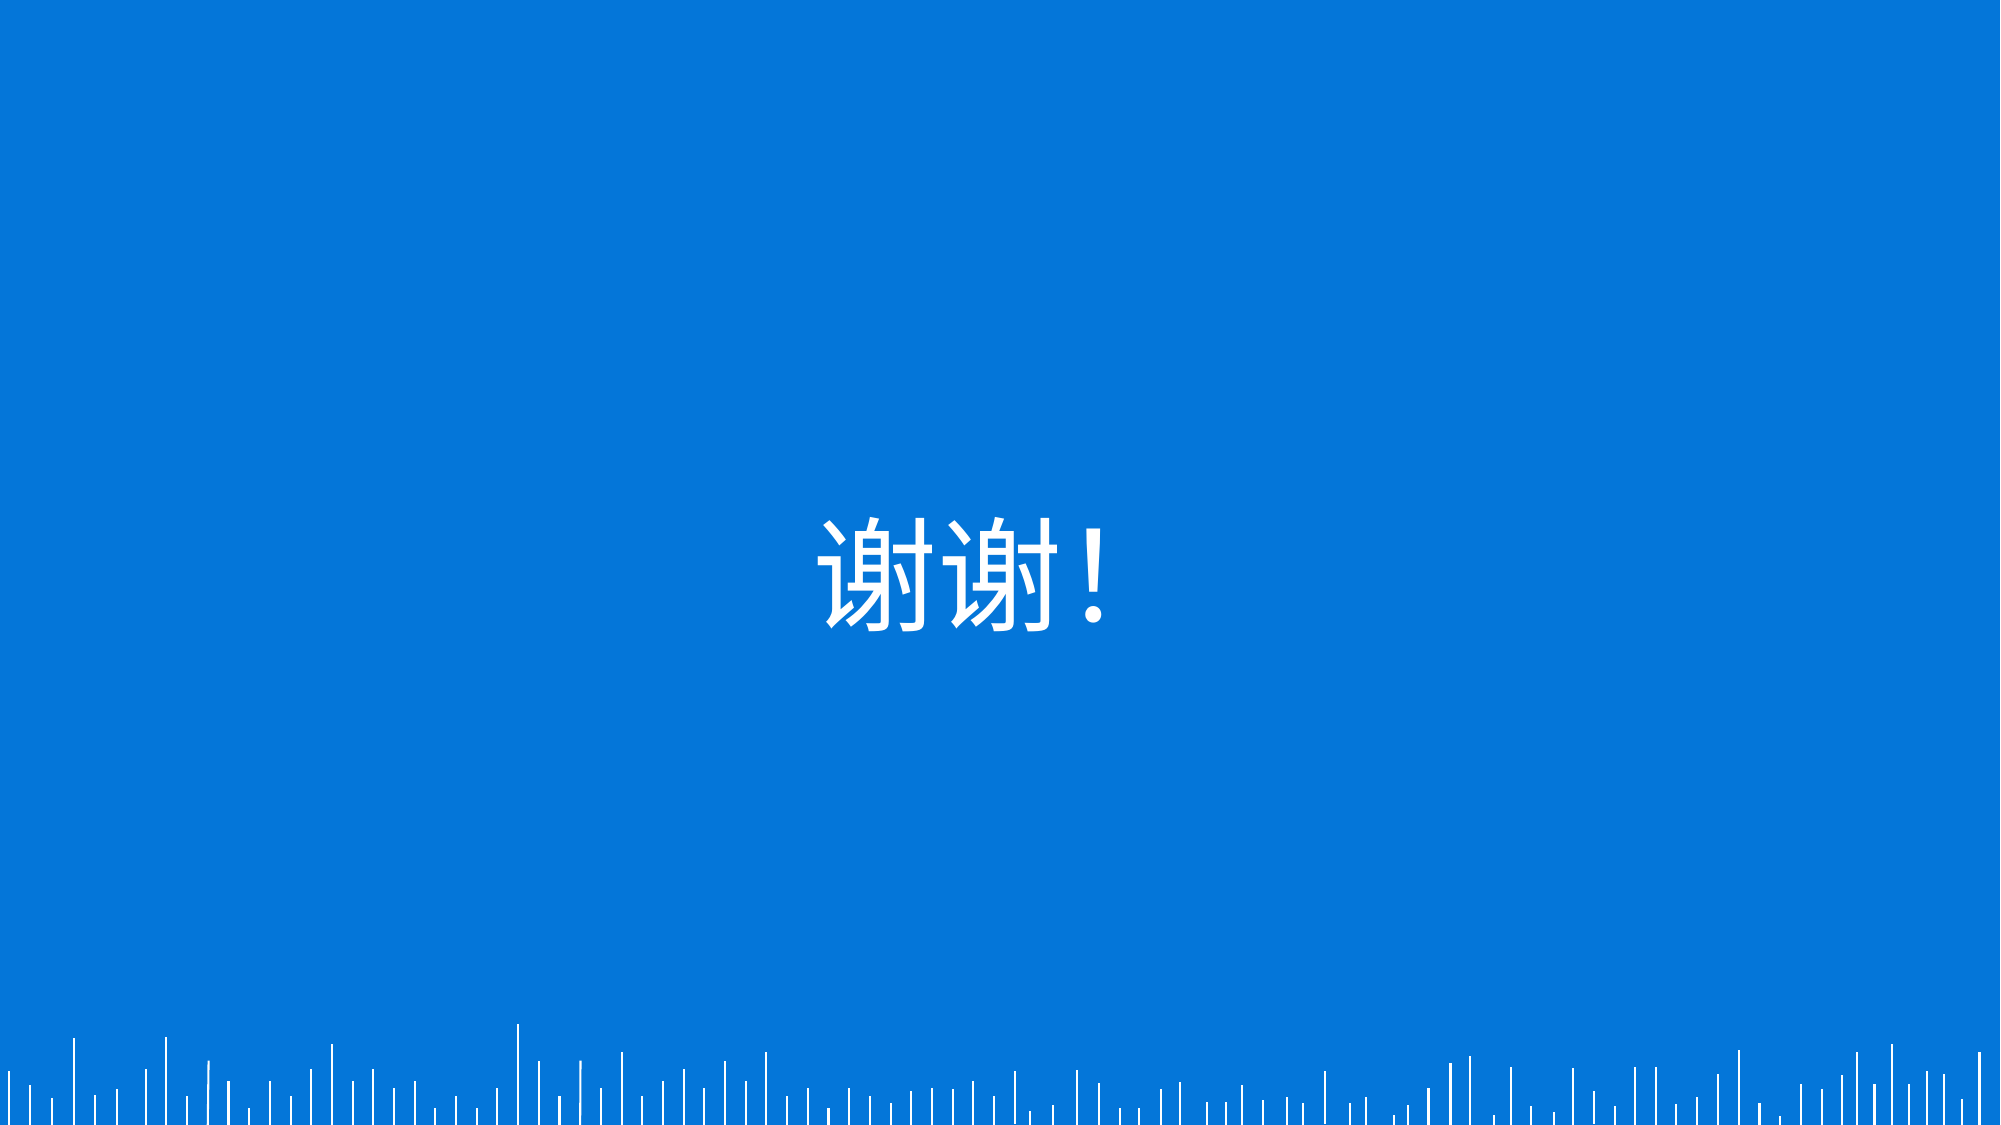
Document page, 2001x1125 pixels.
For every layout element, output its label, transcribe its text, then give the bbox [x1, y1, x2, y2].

text_box 谢谢！ [797, 489, 1203, 655]
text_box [8, 1024, 1980, 1125]
